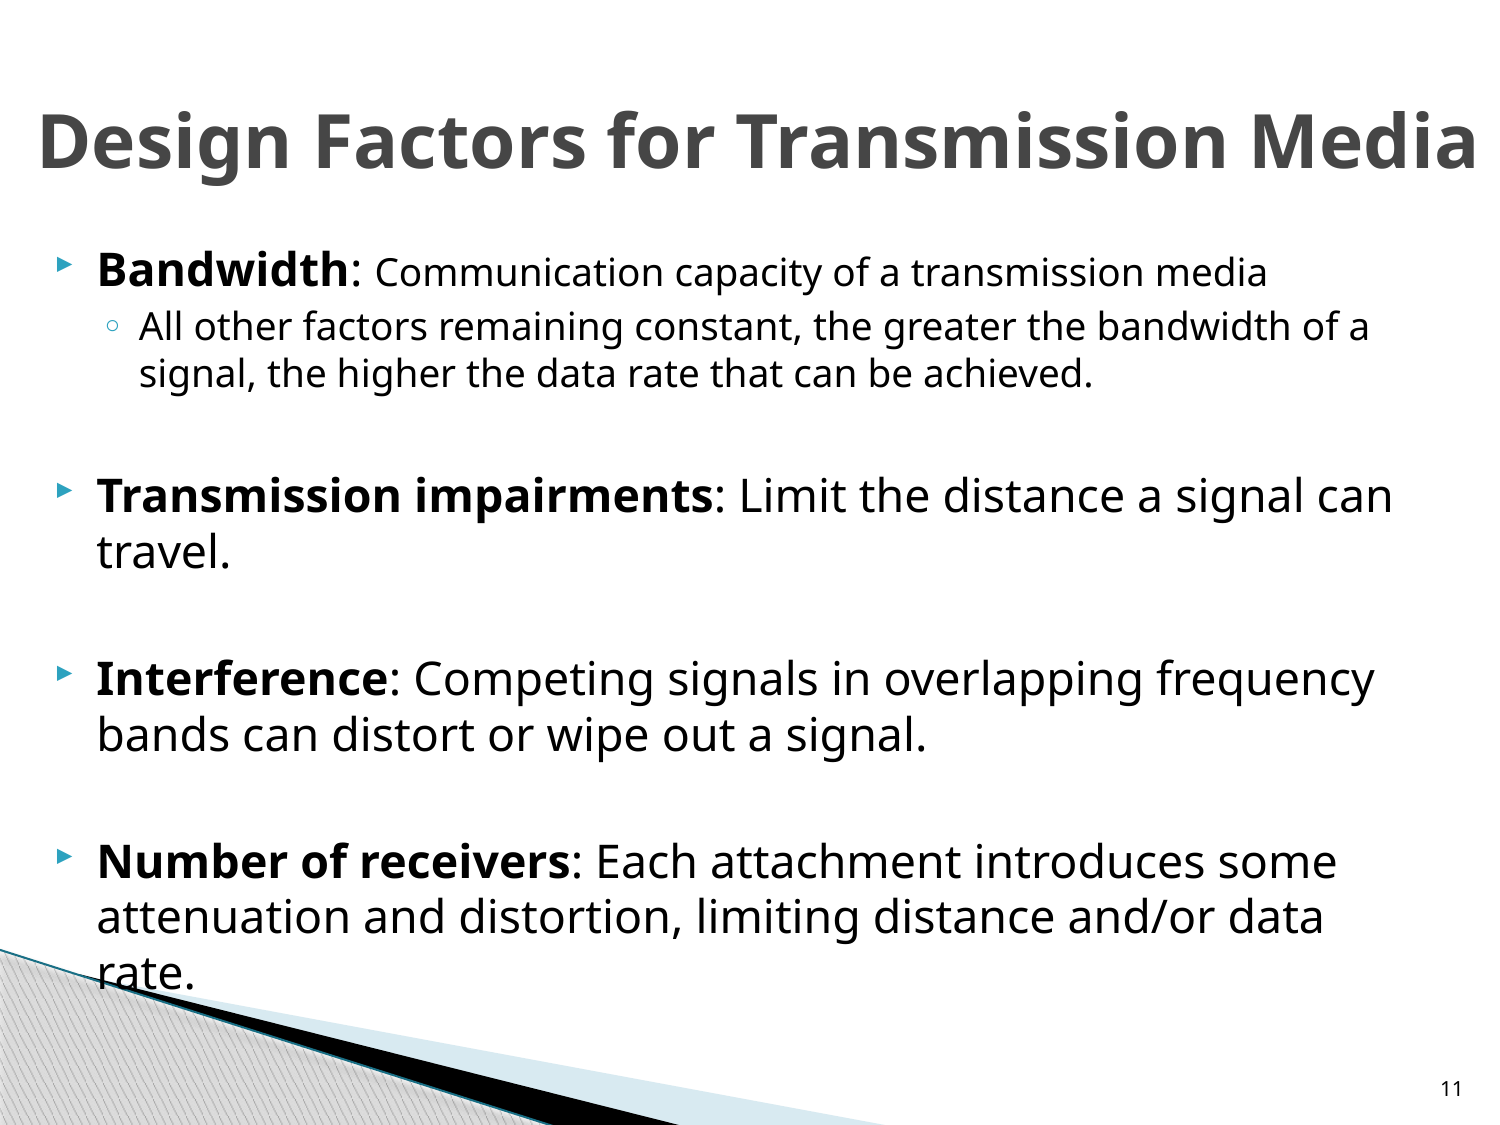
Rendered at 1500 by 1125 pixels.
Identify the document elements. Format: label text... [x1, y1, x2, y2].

title Design Factors for Transmission Media [21, 45, 1500, 233]
list Bandwidth: Communication capacity of a transmission media All other factors remaining constant, the greater the bandwidth of a signal, the higher the data rate that can be achieved. Transmission impairments: Limit the distance a signal can travel. Interference: Competing signals in overlapping frequency bands can distort or wipe out a signal. Number of receivers: Each attachment introduces some attenuation and distortion, limiting distance and/or data rate. [21, 233, 1425, 1013]
slide_number 11 [1418, 1051, 1479, 1112]
